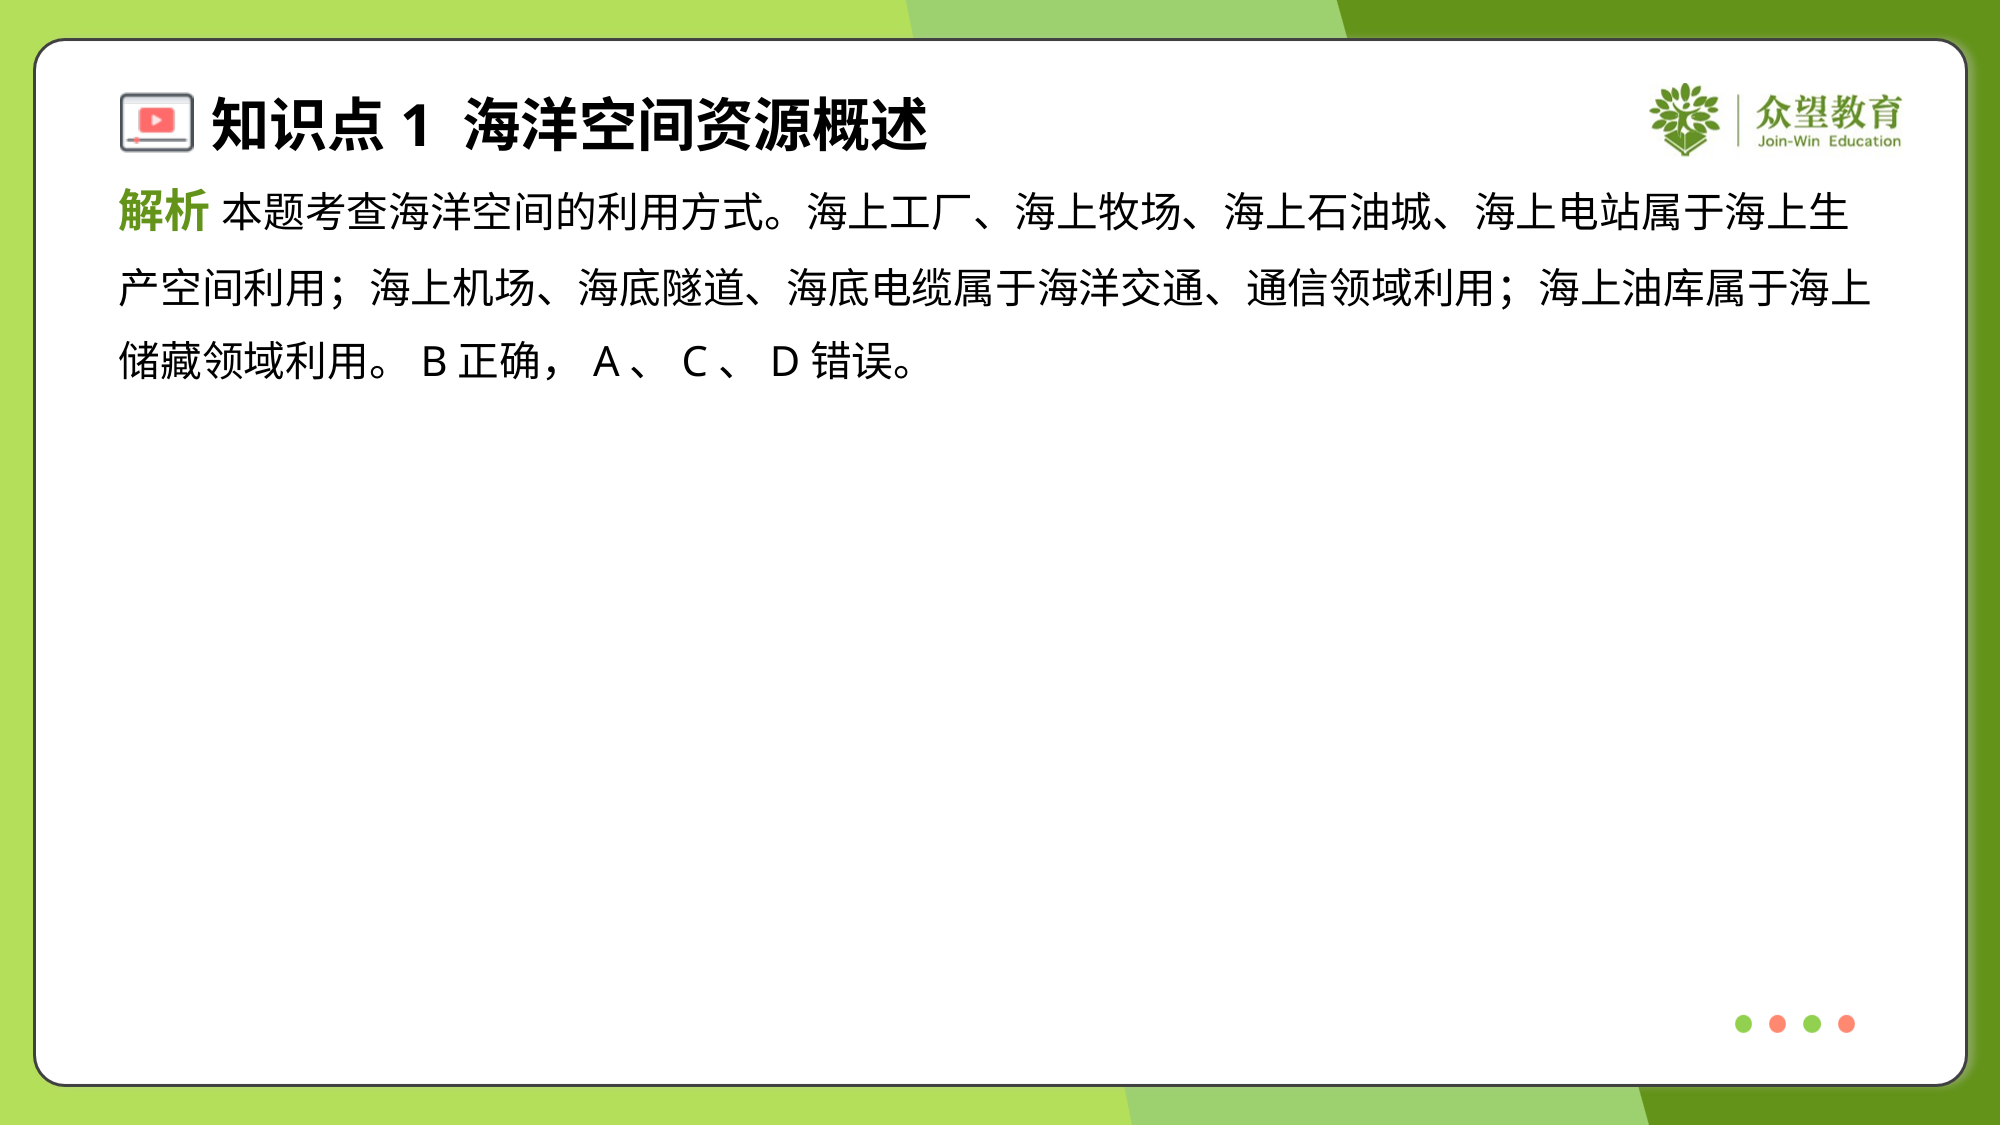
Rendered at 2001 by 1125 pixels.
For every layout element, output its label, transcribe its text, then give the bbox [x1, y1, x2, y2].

picture [0, 0, 2000, 1125]
text_box 解析 本题考查海洋空间的利用方式。海上工厂、海上牧场、海上石油城、海上电站属于海上生 产空间利用；海上机场、海底隧道、海底电缆属于海洋交通、通信领域利用；海上油库属于海上 储藏领域利用。B正确，A、C、D错误。 [118, 159, 1883, 377]
